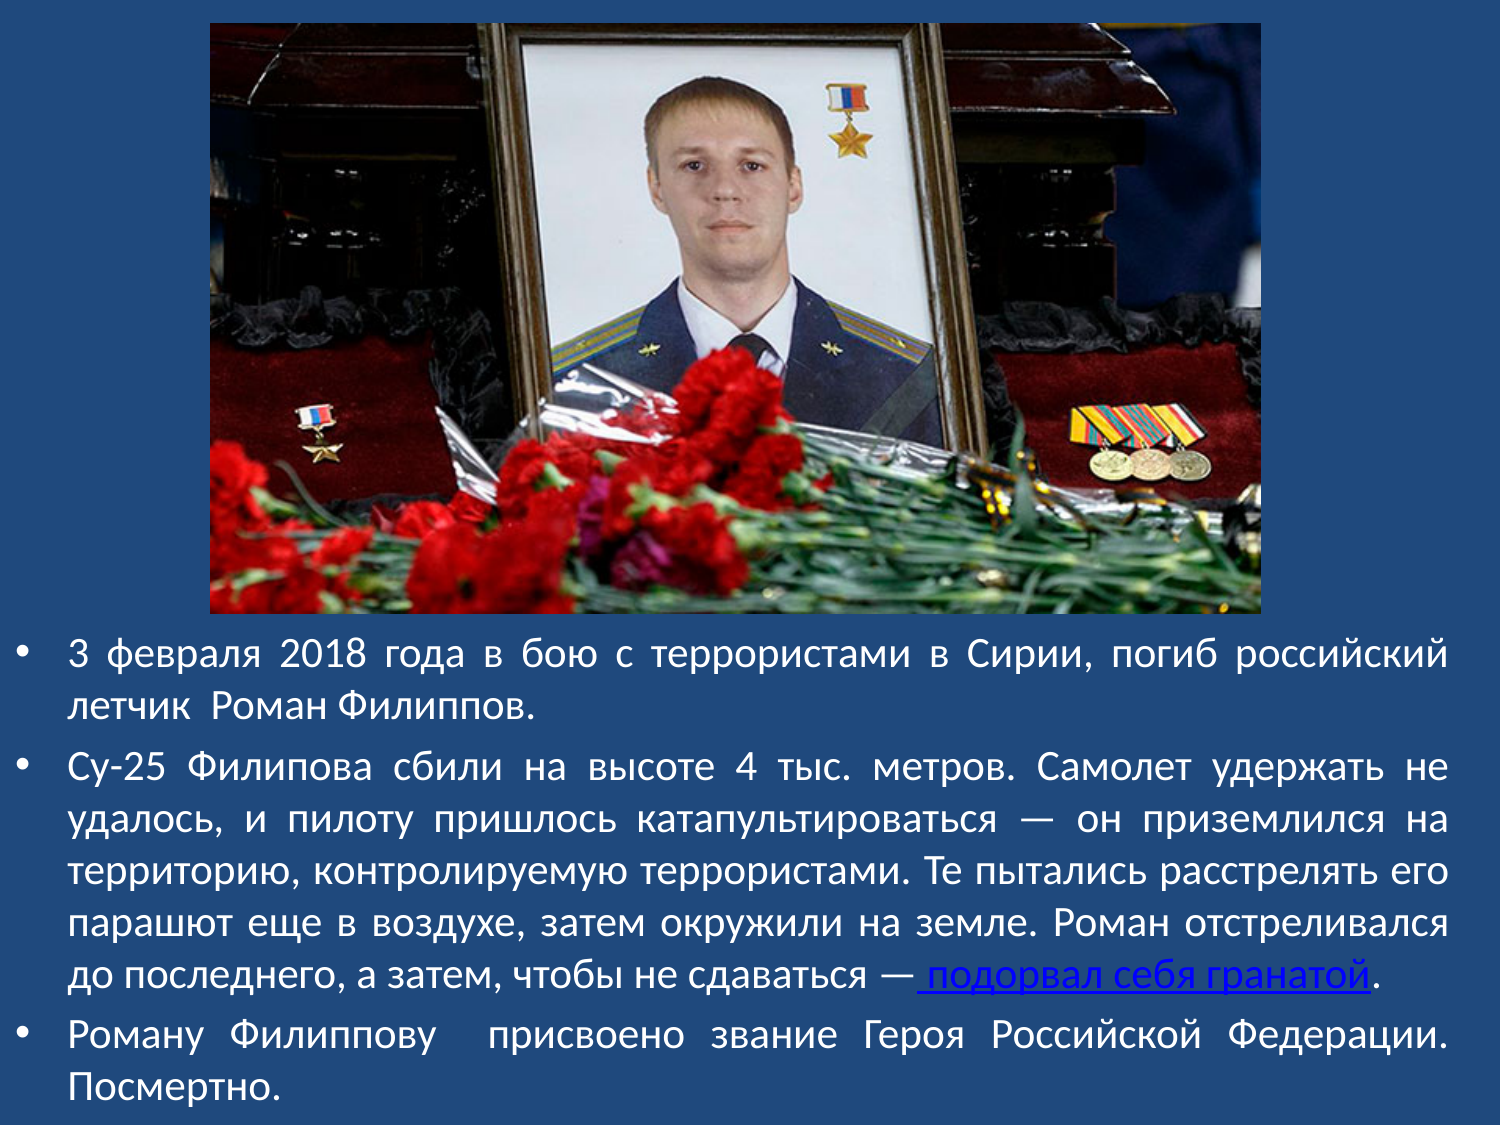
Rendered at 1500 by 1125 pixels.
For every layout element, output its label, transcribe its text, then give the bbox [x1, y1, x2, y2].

picture [210, 23, 1262, 615]
list 3 февраля 2018 года в бою с террористами в Сирии, погиб российский летчик Роман Филиппов. Су-25 Филипова сбили на высоте 4 тыс. метров. Самолет удержать не удалось, и пилоту пришлось катапультироваться — он приземлился на территорию, контролируемую террористами. Те пытались расстрелять его парашют еще в воздухе, затем окружили на земле. Роман отстреливался до последнего, а затем, чтобы не сдаваться — подорвал себя гранатой. Роману Филиппову присвоено звание Героя Российской Федерации. Посмертно. [0, 616, 1465, 1125]
